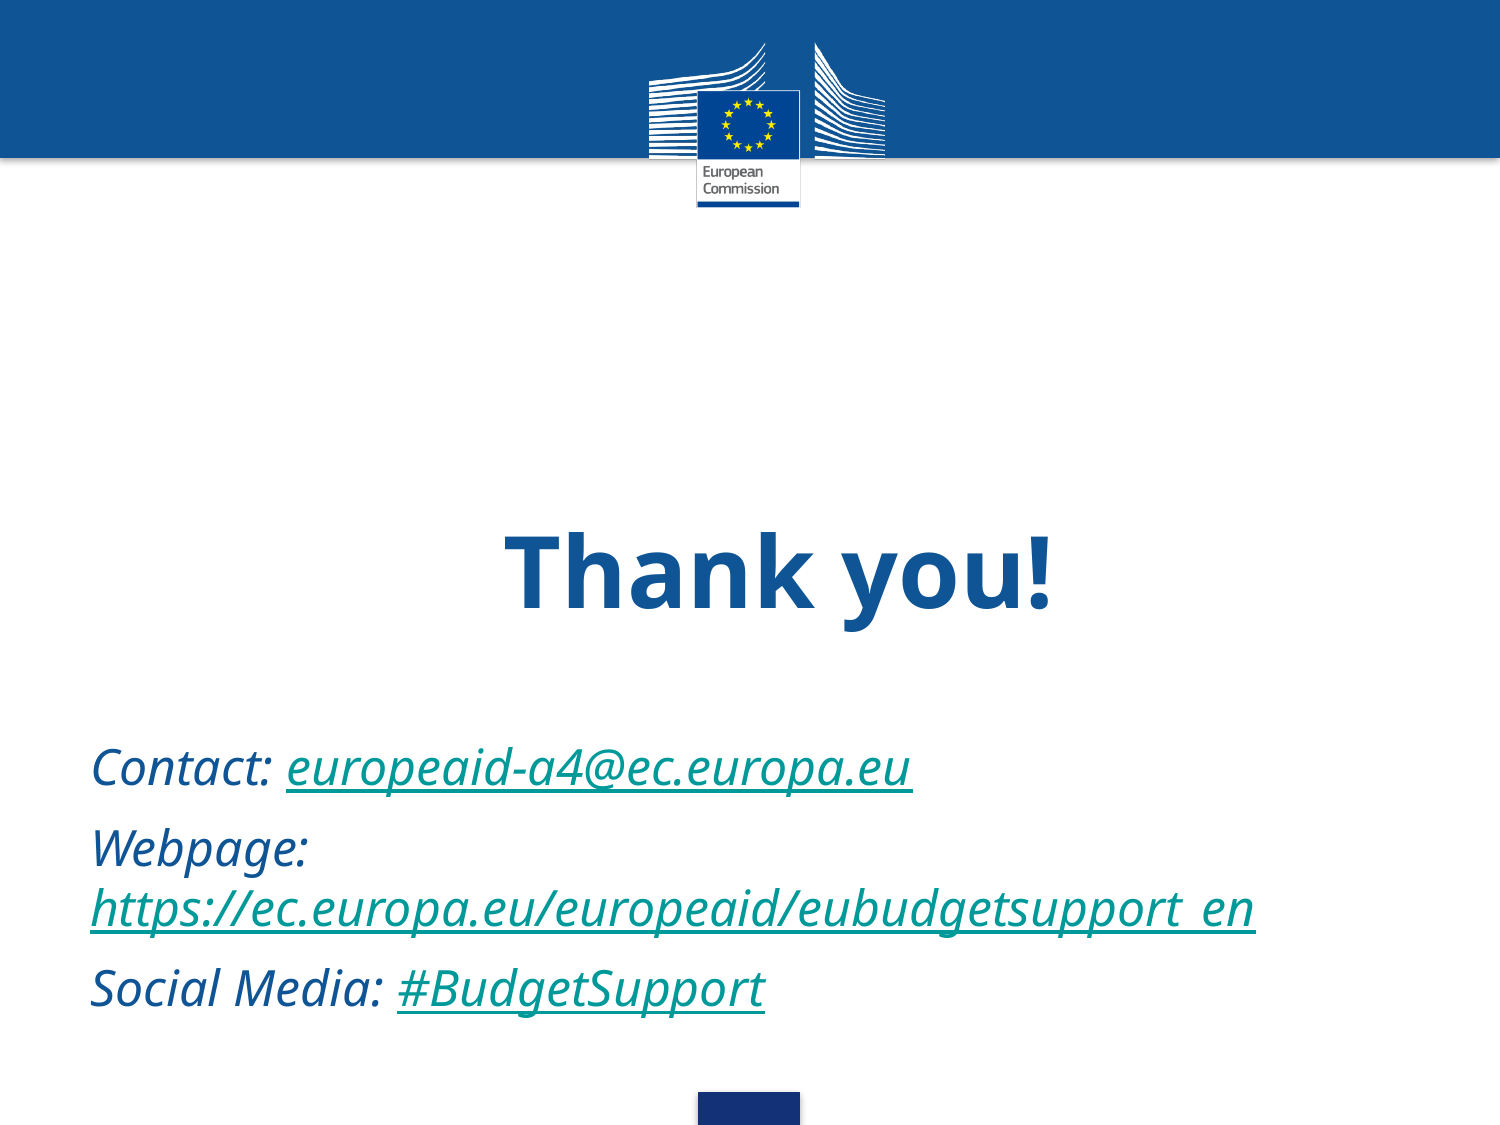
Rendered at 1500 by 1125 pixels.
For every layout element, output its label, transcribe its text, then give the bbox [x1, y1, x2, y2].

title Thank you! [0, 491, 1500, 646]
list Contact: europeaid-a4@ec.europa.eu Webpage: https://ec.europa.eu/europeaid/eubudgetsupport_en Social Media: #BudgetSupport [75, 727, 1425, 1024]
picture [649, 42, 885, 208]
